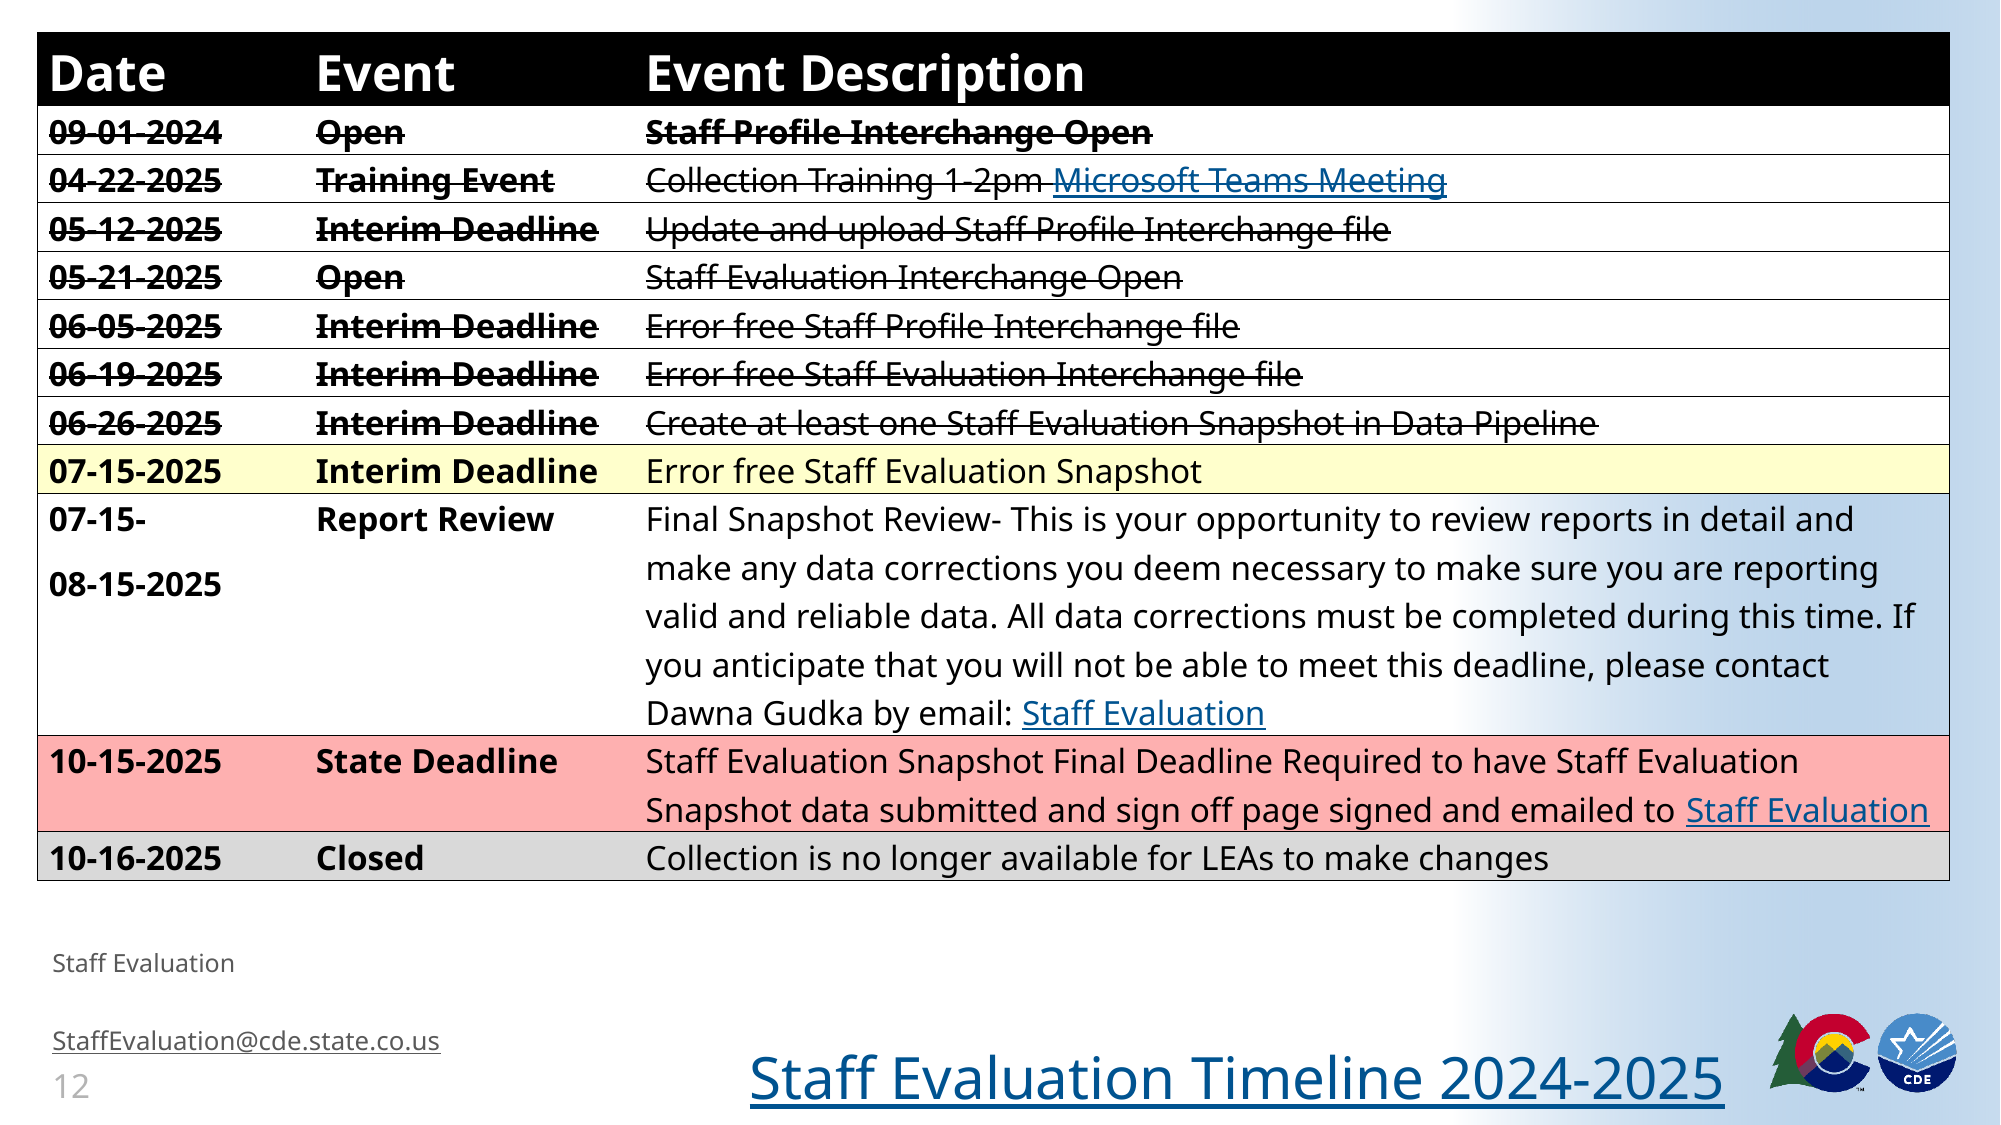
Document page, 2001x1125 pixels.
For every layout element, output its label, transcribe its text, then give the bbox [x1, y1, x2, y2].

picture [1768, 1012, 1957, 1093]
table_cell Collection is no longer available for LEAs to make changes [634, 832, 1949, 880]
table_cell Interim Deadline [305, 203, 634, 251]
table_header Date [38, 33, 305, 105]
table_cell 04-22-2025 [38, 155, 305, 202]
table_cell 05-21-2025 [38, 252, 305, 299]
table_cell Report Review [305, 494, 634, 735]
table_cell 10-15-2025 [38, 736, 305, 831]
list Staff Evaluation [37, 940, 640, 986]
table_cell 06-26-2025 [38, 397, 305, 444]
table_cell Create at least one Staff Evaluation Snapshot in Data Pipeline [634, 397, 1949, 444]
table_cell Update and upload Staff Profile Interchange file [634, 203, 1949, 251]
table_cell 07-15- 08-15-2025 [38, 494, 305, 735]
table_cell State Deadline [305, 736, 634, 831]
table_cell Error free Staff Evaluation Snapshot [634, 445, 1949, 493]
table_cell Staff Profile Interchange Open [634, 106, 1949, 154]
table_cell Staff Evaluation Interchange Open [634, 252, 1949, 299]
table_cell Closed [305, 832, 634, 880]
table_cell 09-01-2024 [38, 106, 305, 154]
table_cell Interim Deadline [305, 445, 634, 493]
table_cell Interim Deadline [305, 300, 634, 348]
list StaffEvaluation@cde.state.co.us [37, 985, 622, 1065]
table_cell 10-16-2025 [38, 832, 305, 880]
table_cell Interim Deadline [305, 349, 634, 396]
table_cell Collection Training 1-2pm Microsoft Teams Meeting [634, 155, 1949, 202]
table_cell Error free Staff Evaluation Interchange file [634, 349, 1949, 396]
title Staff Evaluation Timeline 2024-2025 [639, 966, 1725, 1115]
table_cell Open [305, 106, 634, 154]
table_cell Training Event [305, 155, 634, 202]
table_cell Open [305, 252, 634, 299]
table_cell Final Snapshot Review- This is your opportunity to review reports in detail and make any data corrections you deem necessary to make sure you are reporting valid and reliable data. All data corrections must be completed during this time. If you anticipate that you will not be able to meet this deadline, please contact Dawna Gudka by email: Staff Evaluation [634, 494, 1949, 735]
slide_number 12 [37, 1064, 165, 1111]
table_cell 06-05-2025 [38, 300, 305, 348]
table_cell 05-12-2025 [38, 203, 305, 251]
table_cell 07-15-2025 [38, 445, 305, 493]
table_cell 06-19-2025 [38, 349, 305, 396]
table_header Event Description [634, 33, 1949, 105]
table_cell Error free Staff Profile Interchange file [634, 300, 1949, 348]
table_header Event [305, 33, 634, 105]
table_cell Staff Evaluation Snapshot Final Deadline Required to have Staff Evaluation Snapshot data submitted and sign off page signed and emailed to Staff Evaluation [634, 736, 1949, 831]
table_cell Interim Deadline [305, 397, 634, 444]
